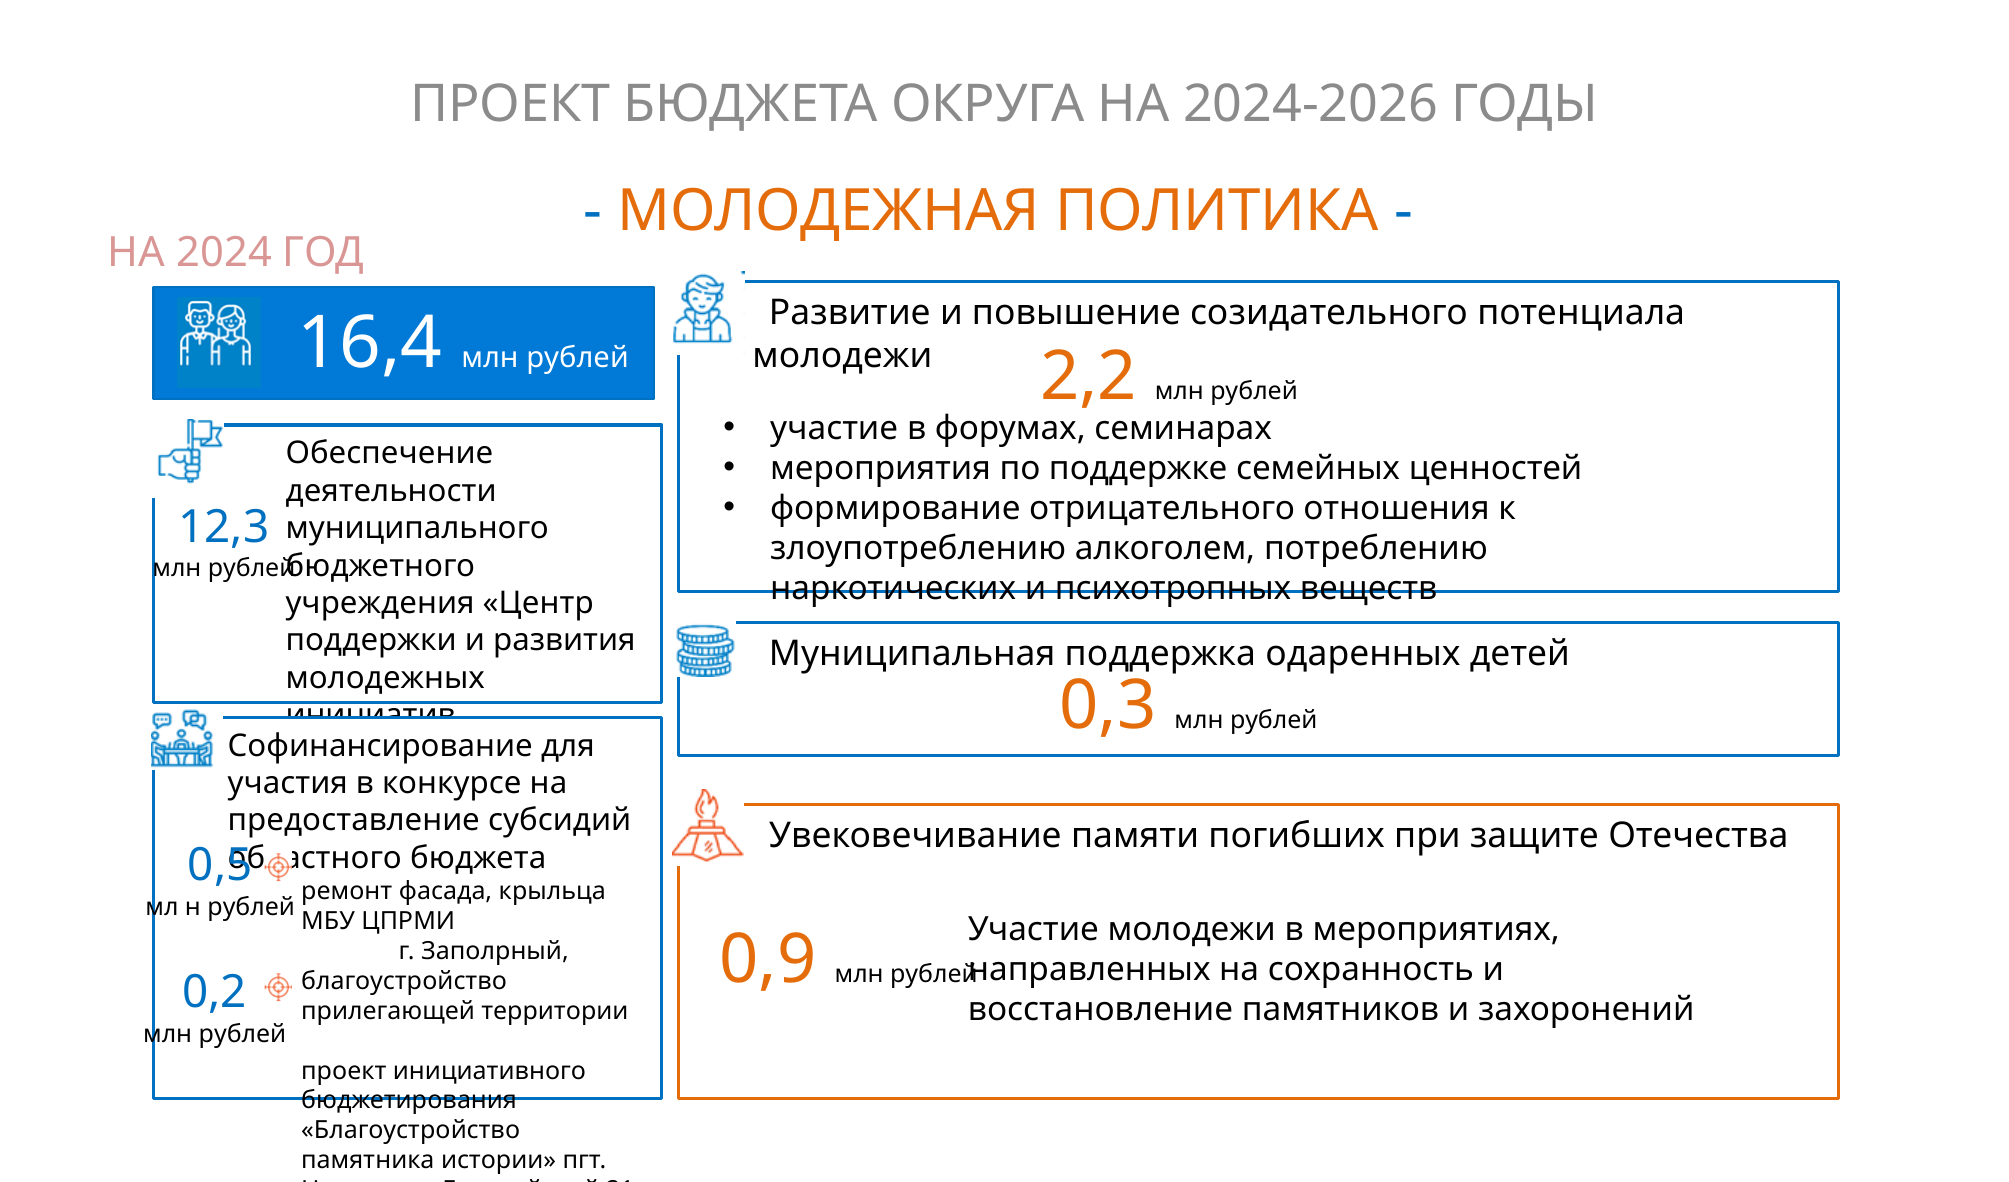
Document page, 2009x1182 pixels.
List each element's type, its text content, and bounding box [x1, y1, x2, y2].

text_box 0,5 мл н рублей [130, 827, 310, 928]
text_box Муниципальная поддержка одаренных детей [676, 621, 1841, 758]
text_box 16,4 млн рублей [152, 285, 656, 401]
picture [671, 789, 744, 867]
text_box 2,2 млн рублей [987, 323, 1351, 421]
picture [180, 300, 251, 366]
text_box НА 2024 ГОД [82, 217, 390, 282]
text_box Обеспечение деятельности муниципального бюджетного учреждения «Центр поддержки и развития молодежных инициатив Печенгского муниципального округа» [152, 423, 664, 704]
text_box 12,3 млн рублей [137, 489, 311, 590]
text_box Развитие и повышение созидательного потенциала молодежи [676, 280, 1841, 593]
text_box 0,9 млн рублей [667, 906, 953, 1004]
picture [672, 270, 746, 356]
picture [151, 418, 225, 498]
picture [675, 613, 737, 678]
text_box участие в форумах, семинарах мероприятия по поддержке семейных ценностей формирование отрицательного отношения к злоупотреблению алкоголем, потреблению наркотических и психотропных веществ [708, 398, 1733, 614]
title ПРОЕКТ БЮДЖЕТА ОКРУГА НА 2024-2026 ГОДЫ [100, 47, 1908, 154]
text_box Софинансирование для участия в конкурсе на предоставление субсидий областного бюджета ремонт фасада, крыльца МБУ ЦПРМИ г. Заполрный, благоустройство прилегающей территории проект инициативного бюджетирования «Благоустройство памятника истории» пгт. Никель пр. Гвардейский 21 [152, 715, 664, 1101]
text_box Участие молодежи в мероприятиях, направленных на сохранность и восстановление памятников и захоронений [953, 860, 1737, 1035]
text_box 0,2 млн рублей [128, 954, 302, 1055]
picture [151, 704, 223, 770]
text_box Увековечивание памяти погибших при защите Отечества [676, 803, 1841, 1101]
picture [263, 967, 292, 1004]
text_box - МОЛОДЕЖНАЯ ПОЛИТИКА - [448, 164, 1548, 249]
picture [264, 847, 292, 884]
text_box 0,3 млн рублей [1007, 652, 1370, 750]
